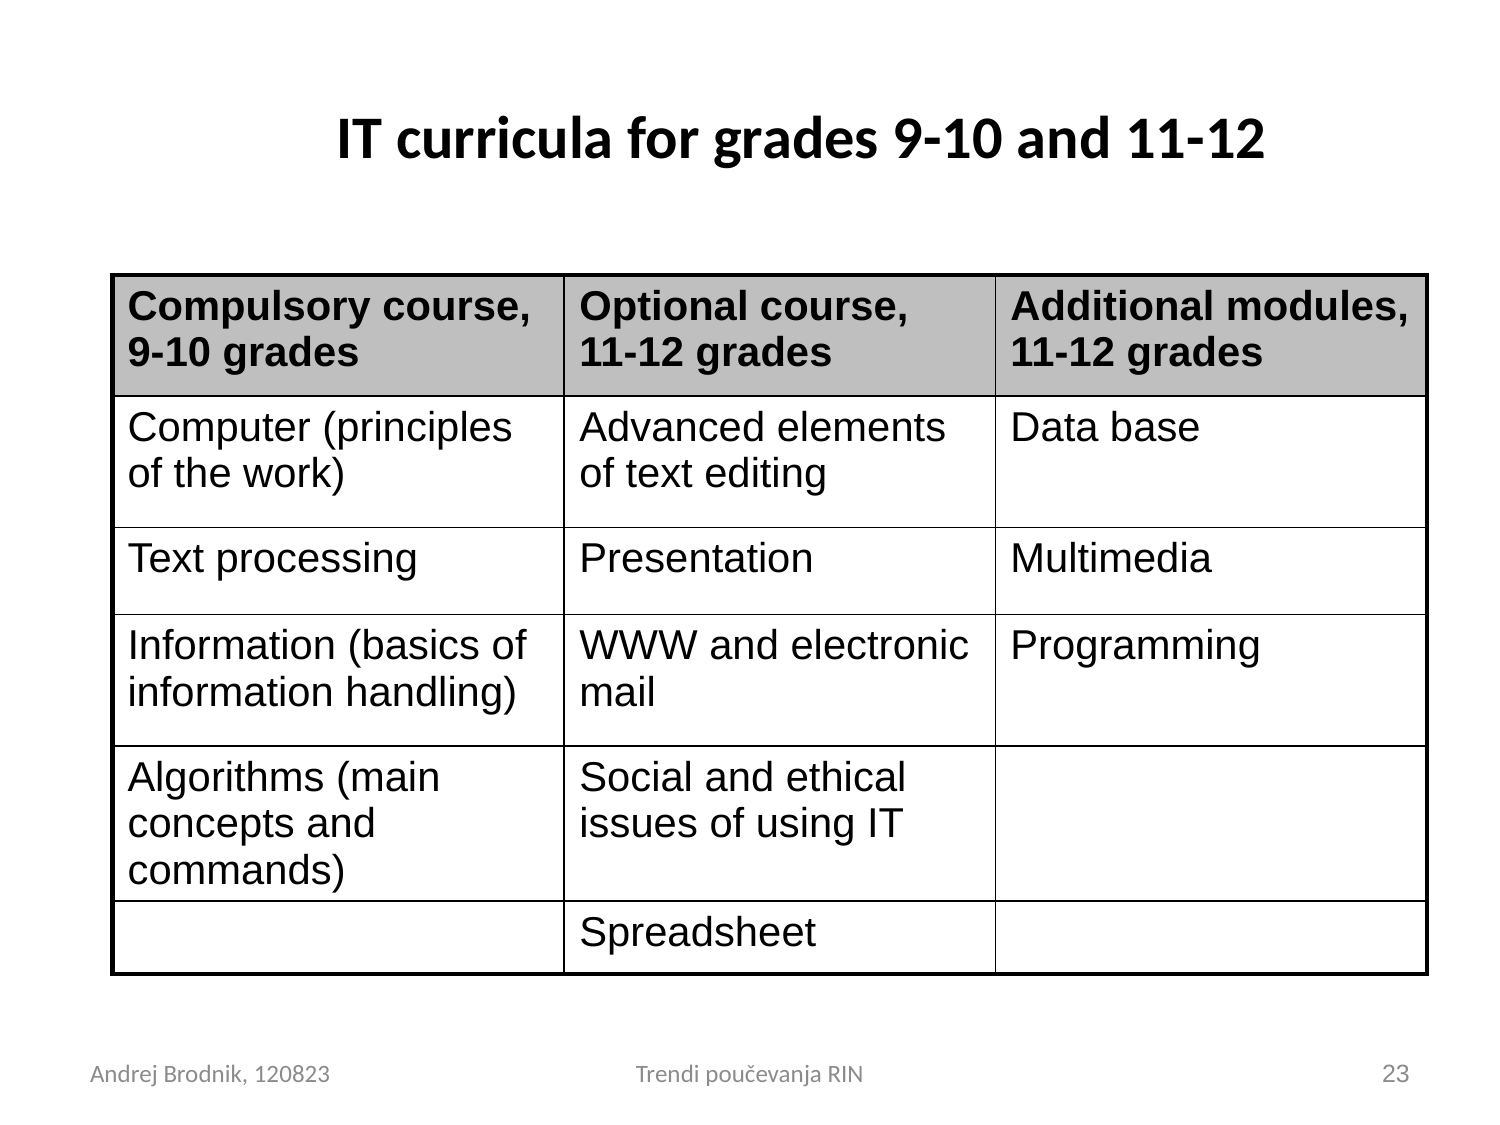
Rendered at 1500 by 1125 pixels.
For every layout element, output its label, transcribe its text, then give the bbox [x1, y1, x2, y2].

table_cell Text processing [115, 528, 563, 614]
table_cell Data base [996, 397, 1425, 527]
table_cell [115, 902, 563, 972]
table_cell [996, 747, 1425, 900]
table_cell Computer (principles of the work) [115, 397, 563, 527]
slide_number 22 [1074, 1042, 1425, 1103]
table_cell Algorithms (main concepts and commands) [115, 747, 563, 900]
table_header Compulsory course, 9-10 grades [115, 277, 563, 395]
table_cell [996, 902, 1425, 972]
title IT curricula for grades 9-10 and 11-12 [169, 77, 1436, 191]
footer Trendi poučevanja RIN [512, 1042, 988, 1103]
table_cell Social and ethical issues of using IT [565, 747, 995, 900]
table_cell Multimedia [996, 528, 1425, 614]
slide_number Andrej Brodnik, 120823 [75, 1042, 425, 1103]
table_cell Programming [996, 615, 1425, 745]
table_cell Spreadsheet [565, 902, 995, 972]
table_header Additional modules, 11-12 grades [996, 277, 1425, 395]
table_cell Presentation [565, 528, 995, 614]
table_header Optional course, 11-12 grades [565, 277, 995, 395]
table_cell Advanced elements of text editing [565, 397, 995, 527]
table_cell WWW and electronic mail [565, 615, 995, 745]
table_cell Information (basics of information handling) [115, 615, 563, 745]
